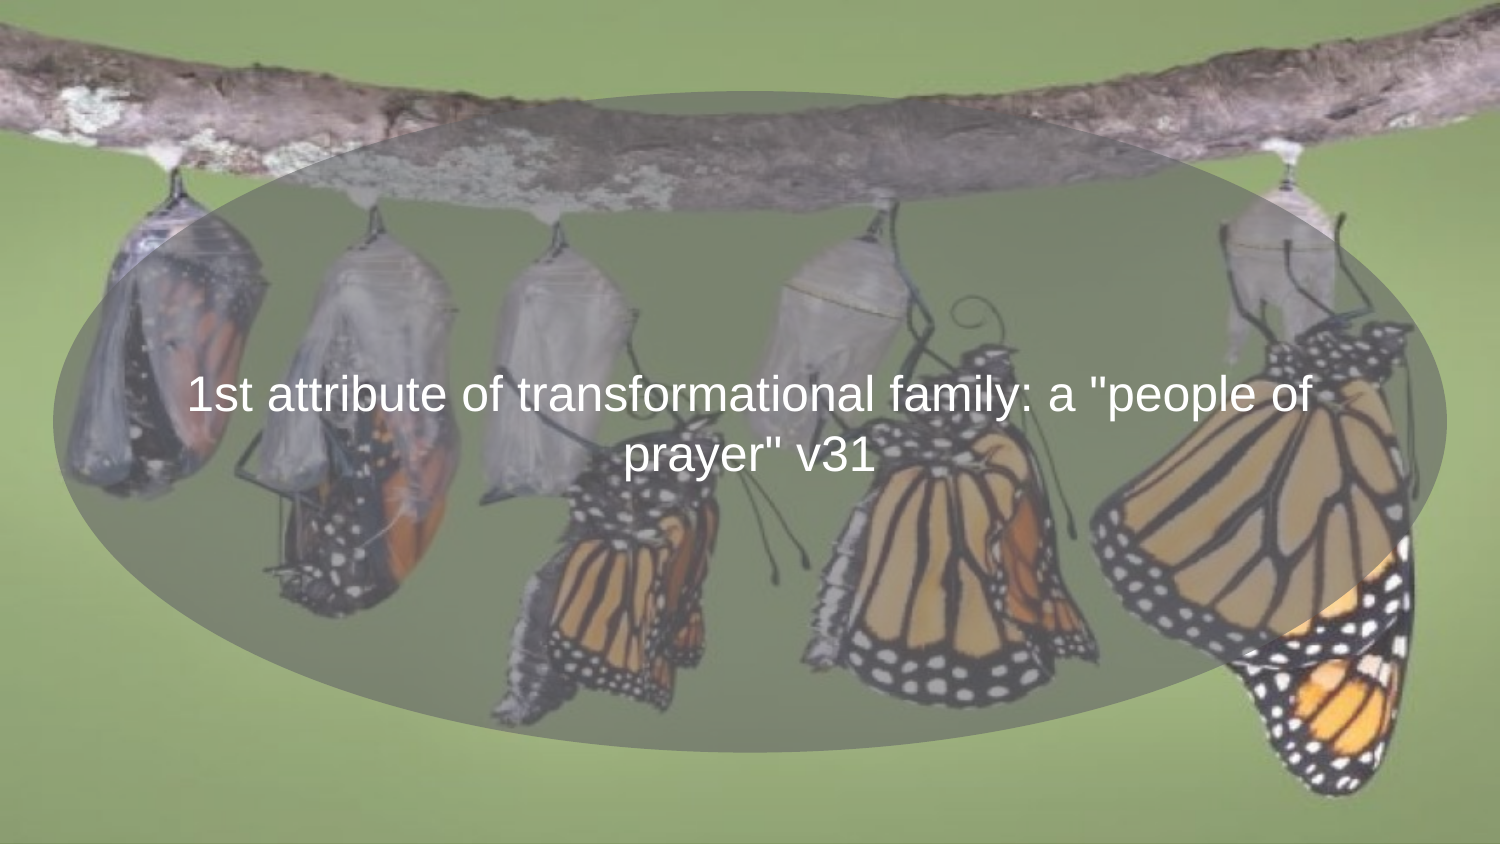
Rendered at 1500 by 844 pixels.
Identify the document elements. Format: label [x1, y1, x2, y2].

picture [0, 0, 1500, 844]
text_box [52, 90, 1448, 753]
